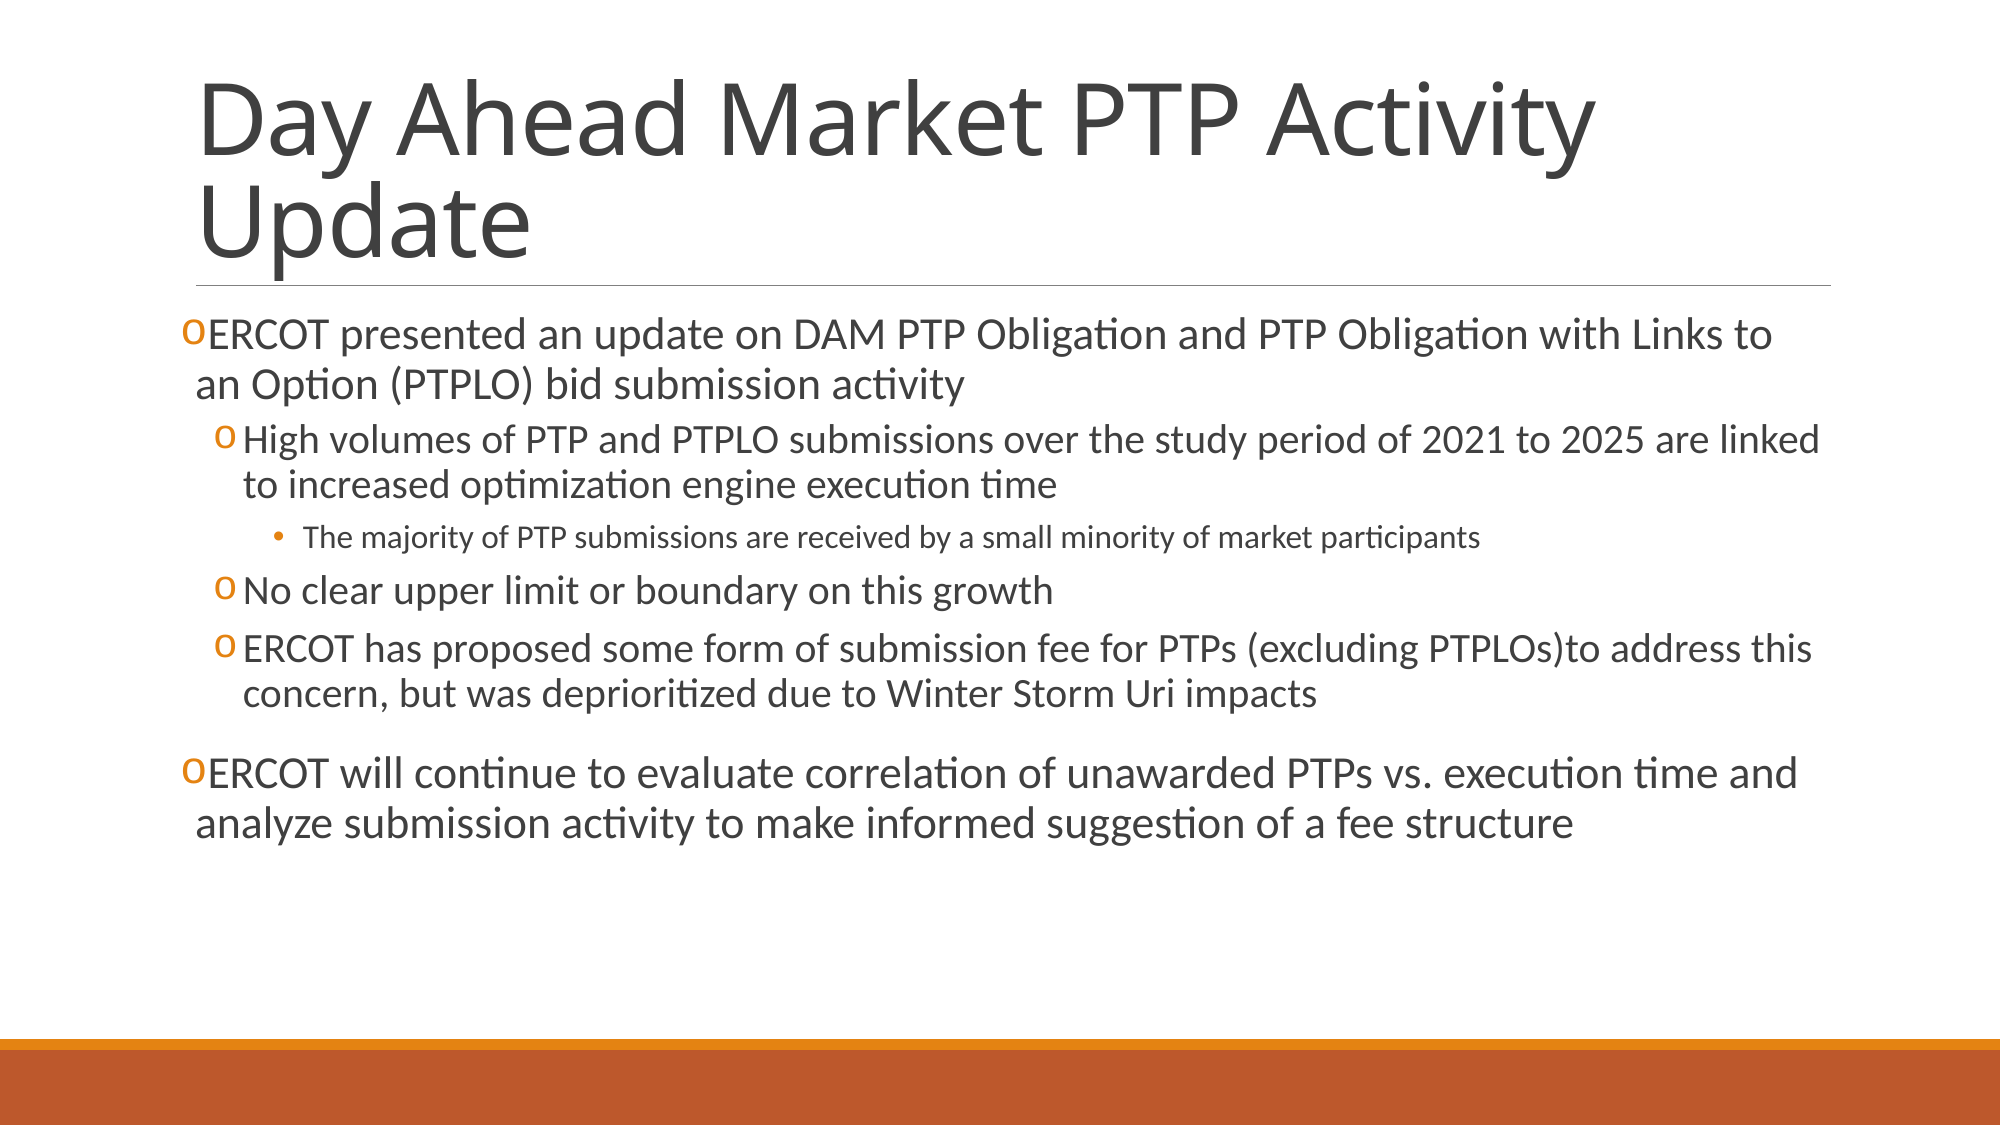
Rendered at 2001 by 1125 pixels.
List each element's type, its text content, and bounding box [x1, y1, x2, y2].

list ERCOT presented an update on DAM PTP Obligation and PTP Obligation with Links to an Option (PTPLO) bid submission activity High volumes of PTP and PTPLO submissions over the study period of 2021 to 2025 are linked to increased optimization engine execution time The majority of PTP submissions are received by a small minority of market participants No clear upper limit or boundary on this growth ERCOT has proposed some form of submission fee for PTPs (excluding PTPLOs)to address this concern, but was deprioritized due to Winter Storm Uri impacts ERCOT will continue to evaluate correlation of unawarded PTPs vs. execution time and analyze submission activity to make informed suggestion of a fee structure [180, 302, 1830, 1037]
title Day Ahead Market PTP Activity Update [180, 47, 1830, 285]
